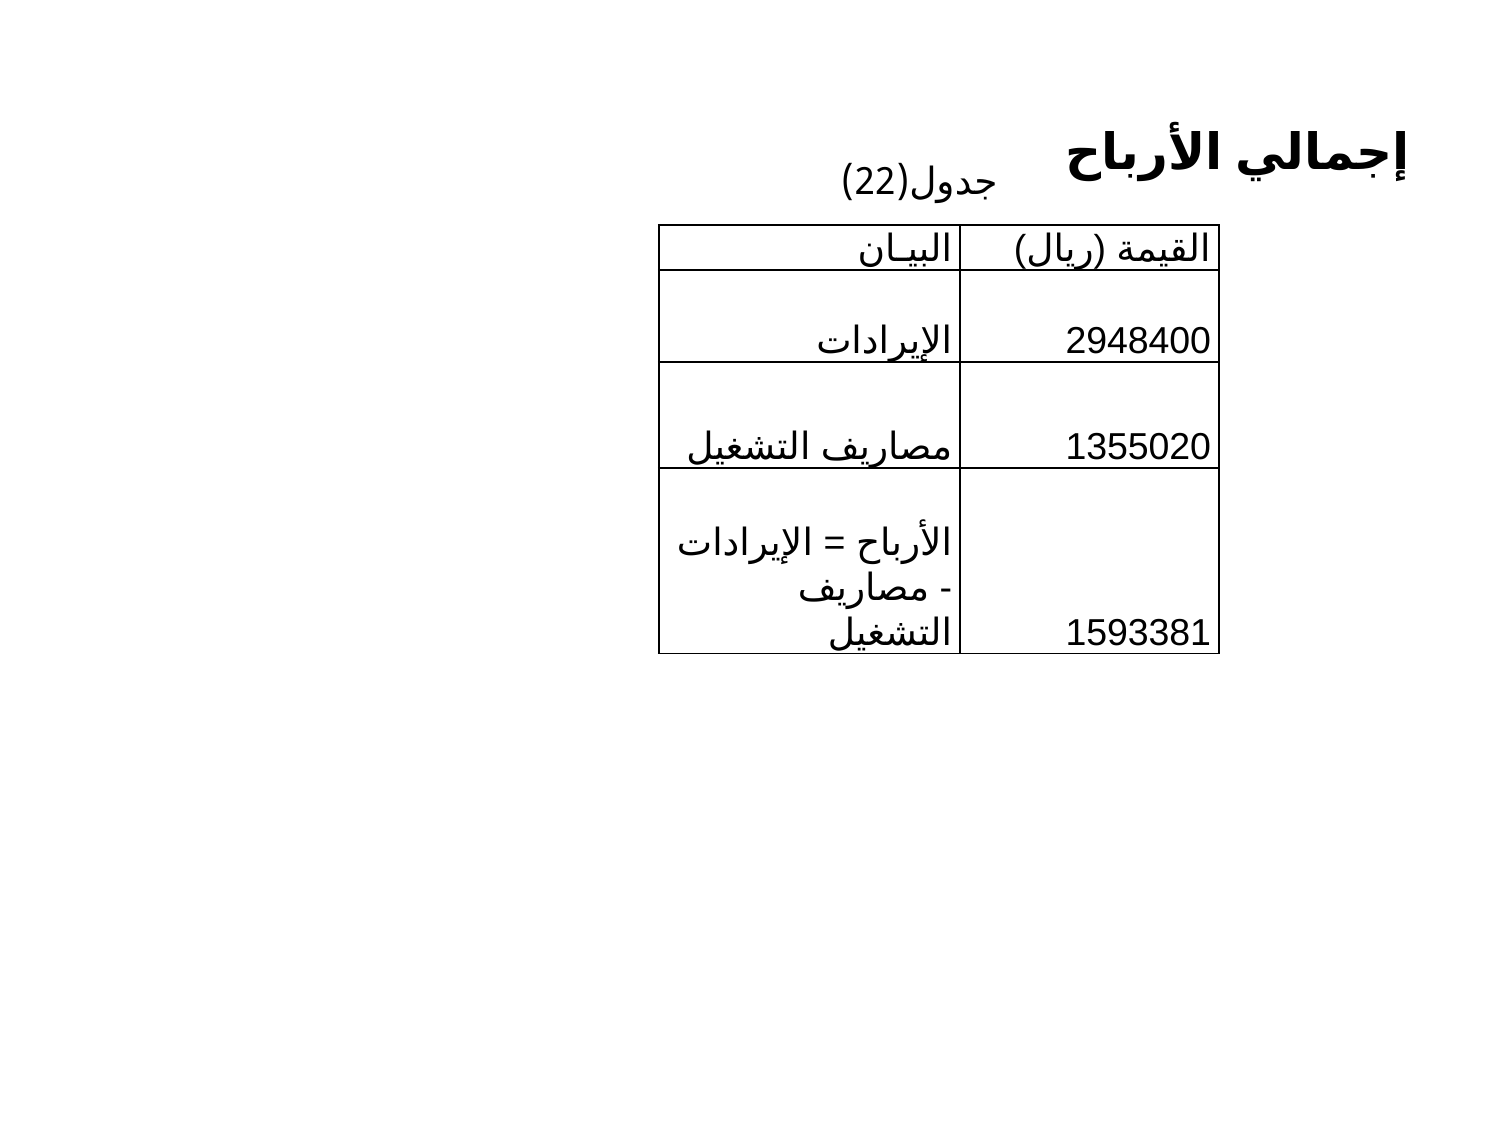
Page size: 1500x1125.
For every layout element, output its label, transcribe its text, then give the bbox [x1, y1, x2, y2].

text_box جدول(22) [826, 149, 1013, 210]
table_cell مصاريف التشغيل [660, 363, 959, 467]
table_cell الأرباح = الإيرادات - مصاريف التشغيل [660, 469, 959, 653]
table_cell 2948400 [961, 271, 1218, 361]
table_cell 1355020 [961, 363, 1218, 467]
table_cell الإيرادات [660, 271, 959, 361]
table_header البيـان [660, 226, 959, 269]
table_cell 1593381 [961, 469, 1218, 653]
text_box إجمالي الأرباح [1012, 112, 1425, 188]
table_header القيمة (ريال) [961, 226, 1218, 269]
